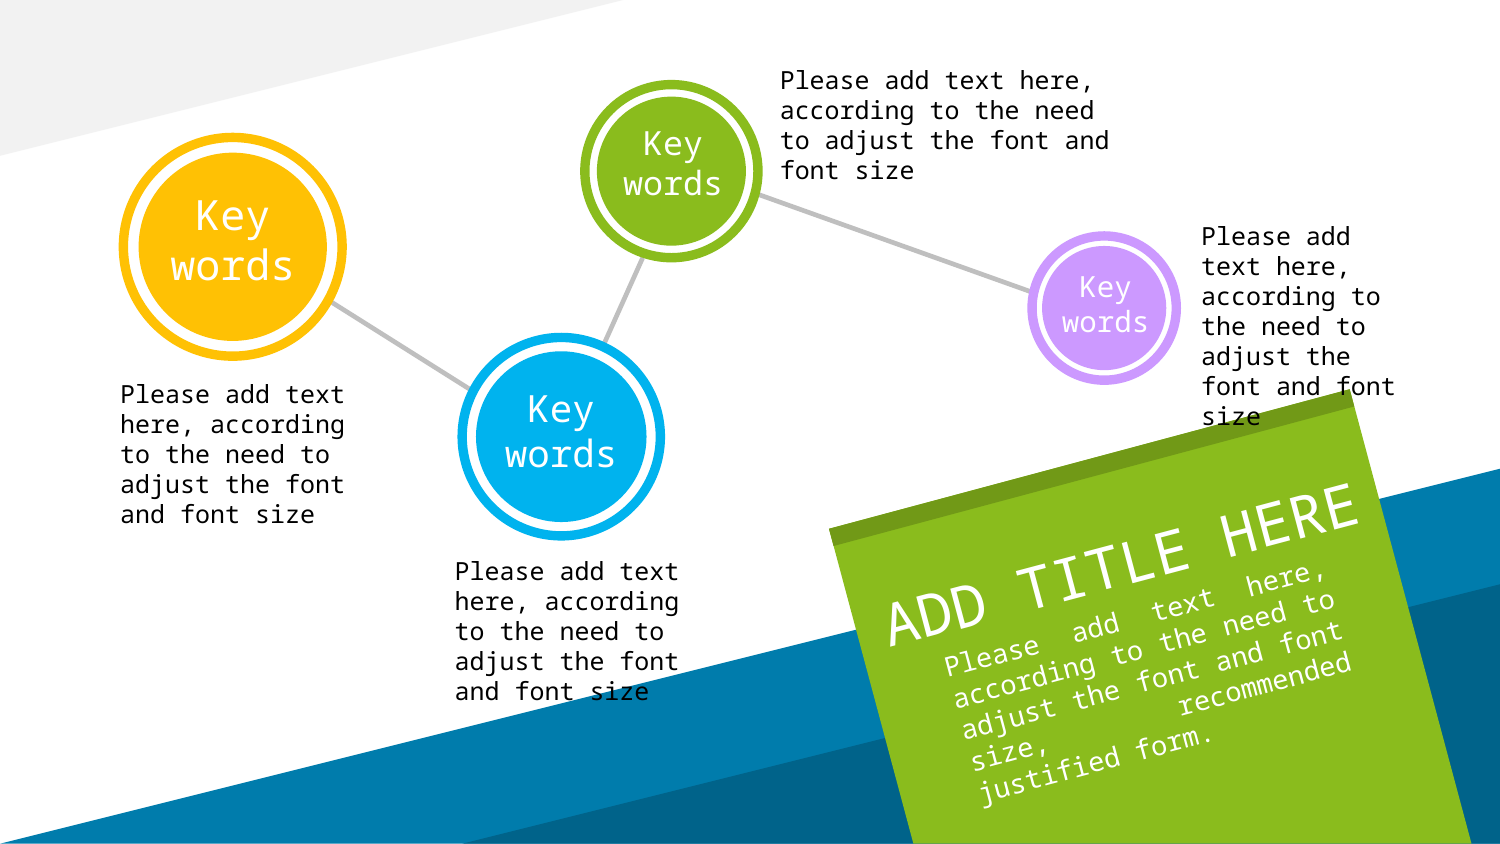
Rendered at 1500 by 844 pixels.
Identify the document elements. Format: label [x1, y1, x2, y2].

text_box [923, 516, 1354, 744]
text_box [123, 137, 343, 357]
text_box [461, 337, 661, 537]
text_box [1031, 235, 1177, 381]
text_box [821, 450, 1420, 844]
text_box [0, 0, 1500, 844]
text_box [584, 84, 759, 258]
